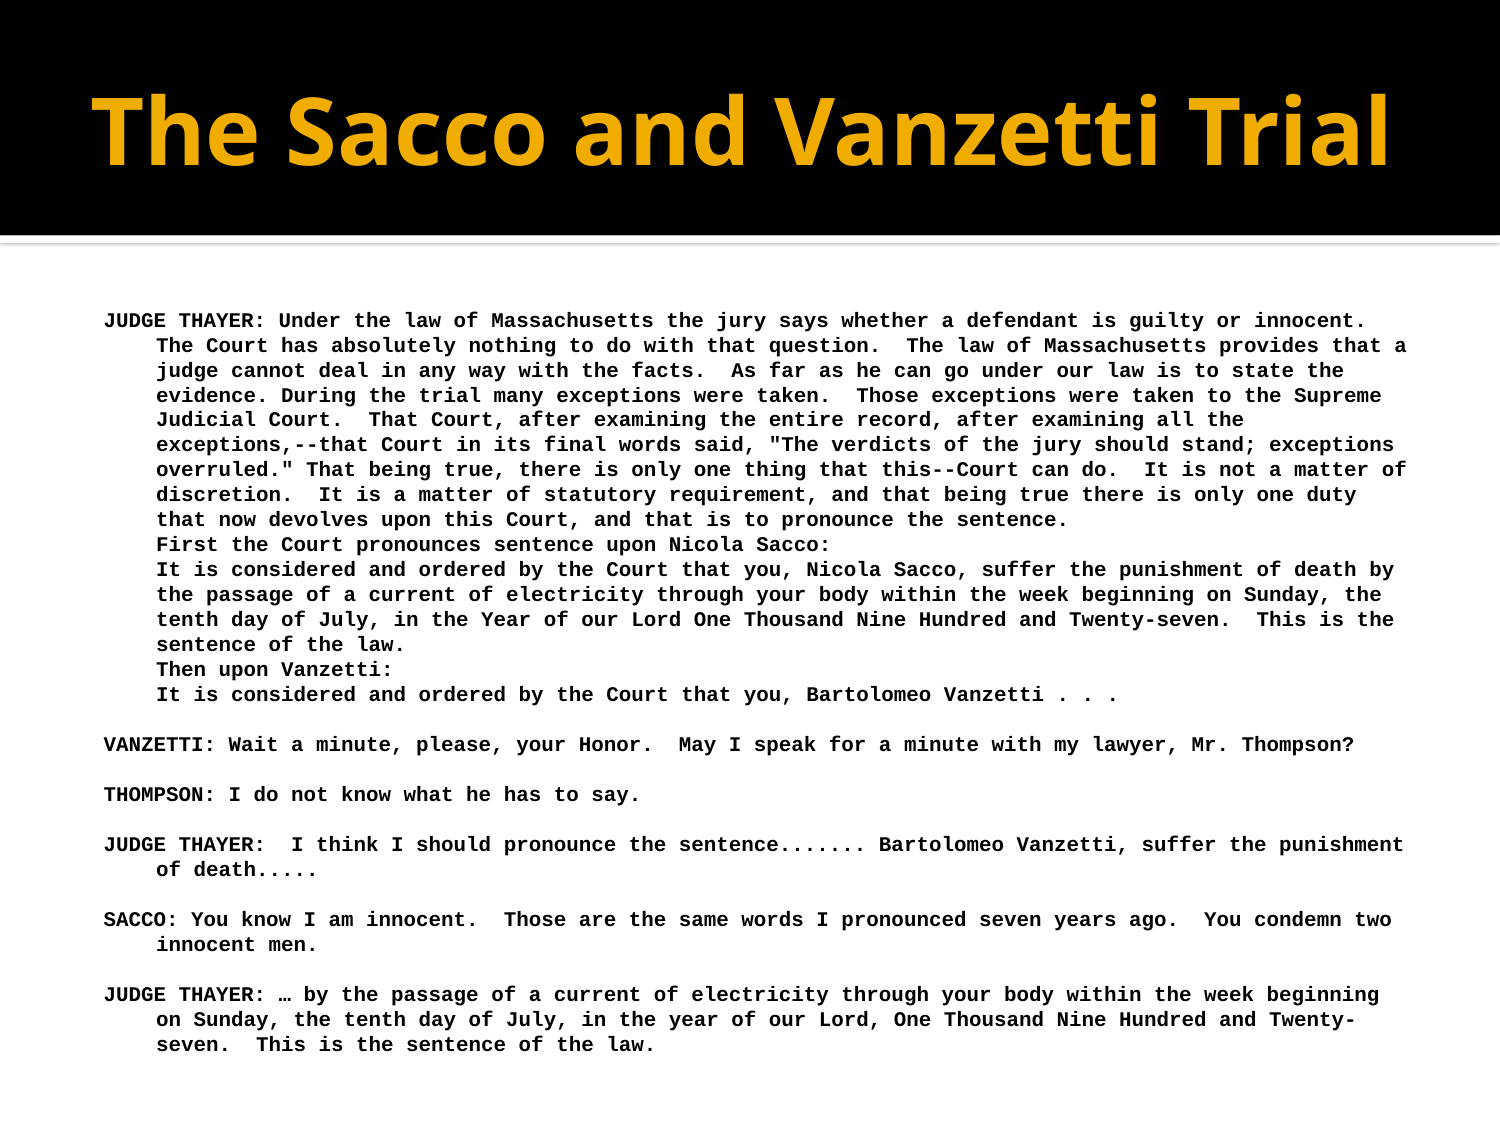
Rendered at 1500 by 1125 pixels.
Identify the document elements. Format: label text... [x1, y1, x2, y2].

title The Sacco and Vanzetti Trial [75, 25, 1425, 231]
list JUDGE THAYER: Under the law of Massachusetts the jury says whether a defendant is guilty or innocent. The Court has absolutely nothing to do with that question. The law of Massachusetts provides that a judge cannot deal in any way with the facts. As far as he can go under our law is to state the evidence. During the trial many exceptions were taken. Those exceptions were taken to the Supreme Judicial Court. That Court, after examining the entire record, after examining all the exceptions,--that Court in its final words said, "The verdicts of the jury should stand; exceptions overruled." That being true, there is only one thing that this--Court can do. It is not a matter of discretion. It is a matter of statutory requirement, and that being true there is only one duty that now devolves upon this Court, and that is to pronounce the sentence. First the Court pronounces sentence upon Nicola Sacco: It is considered and ordered by the Court that you, Nicola Sacco, suffer the punishment of death by the passage of a current of electricity through your body within the week beginning on Sunday, the tenth day of July, in the Year of our Lord One Thousand Nine Hundred and Twenty-seven. This is the sentence of the law. Then upon Vanzetti: It is considered and ordered by the Court that you, Bartolomeo Vanzetti . . . VANZETTI: Wait a minute, please, your Honor. May I speak for a minute with my lawyer, Mr. Thompson? THOMPSON: I do not know what he has to say. JUDGE THAYER: I think I should pronounce the sentence....... Bartolomeo Vanzetti, suffer the punishment of death..... SACCO: You know I am innocent. Those are the same words I pronounced seven years ago. You condemn two innocent men. JUDGE THAYER: … by the passage of a current of electricity through your body within the week beginning on Sunday, the tenth day of July, in the year of our Lord, One Thousand Nine Hundred and Twenty-seven. This is the sentence of the law. [75, 291, 1425, 1050]
